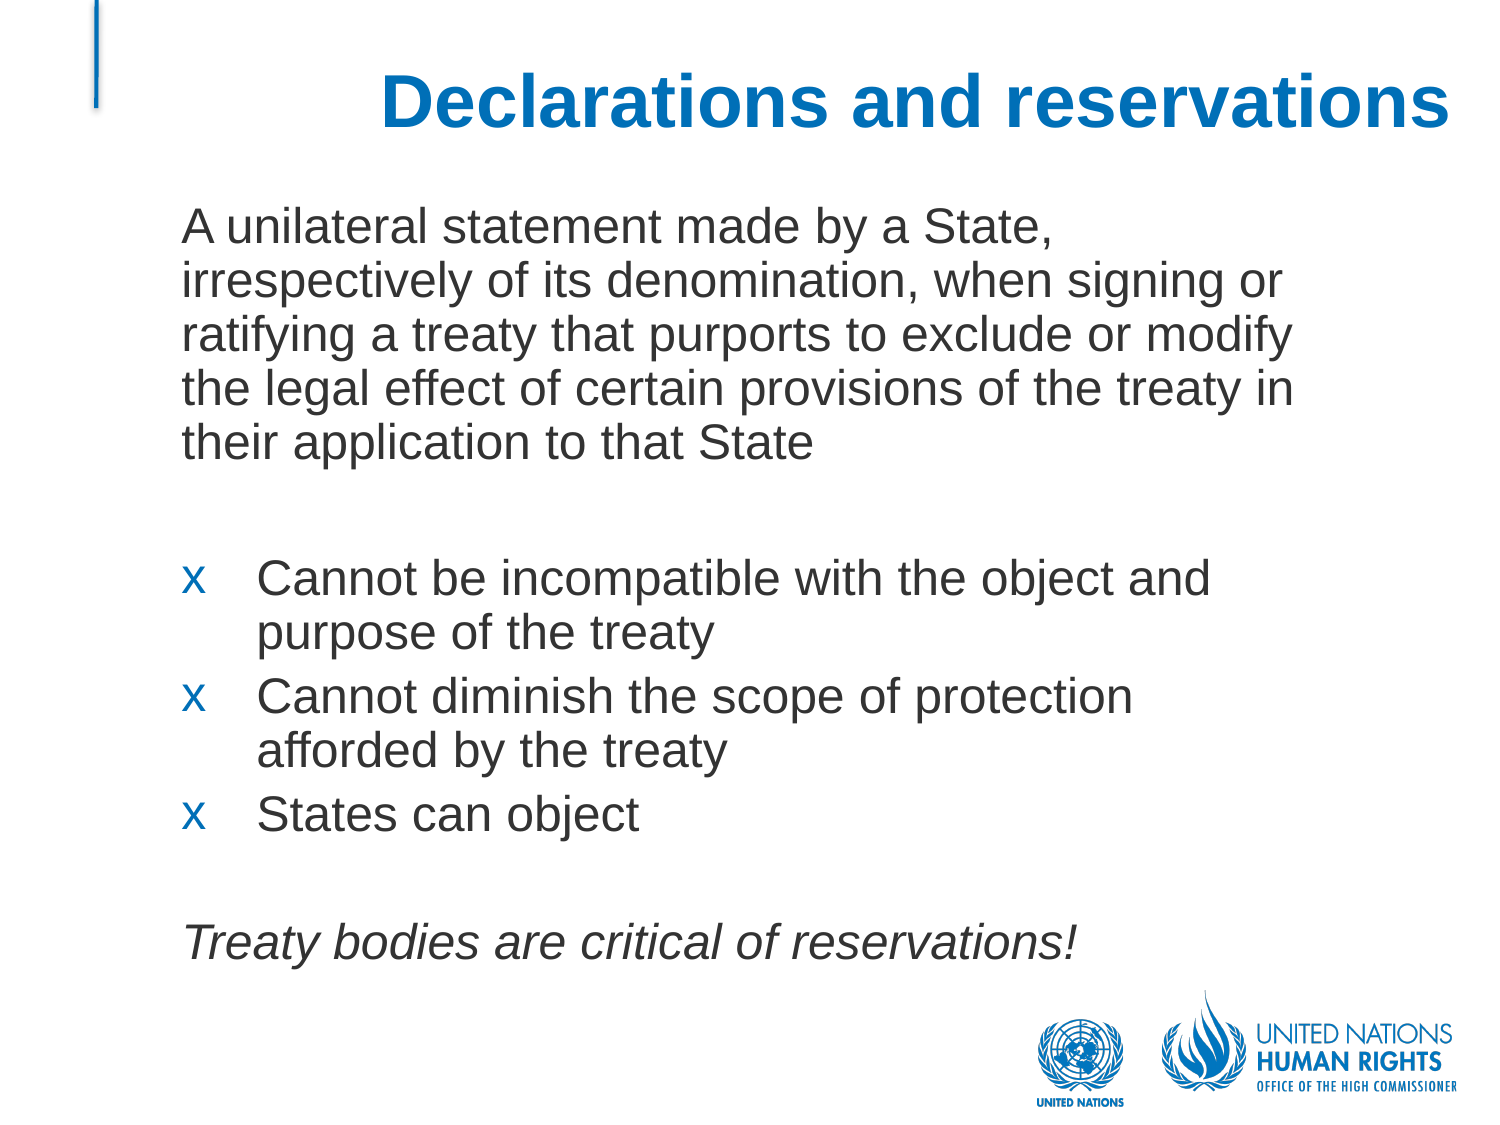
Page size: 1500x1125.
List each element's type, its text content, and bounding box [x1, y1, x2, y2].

title Declarations and reservations [32, 45, 1500, 224]
picture [1037, 990, 1457, 1107]
text_box A unilateral statement made by a State, irrespectively of its denomination, when signing or ratifying a treaty that purports to exclude or modify the legal effect of certain provisions of the treaty in their application to that State Cannot be incompatible with the object and purpose of the treaty Cannot diminish the scope of protection afforded by the treaty States can object Treaty bodies are critical of reservations! [166, 193, 1325, 981]
